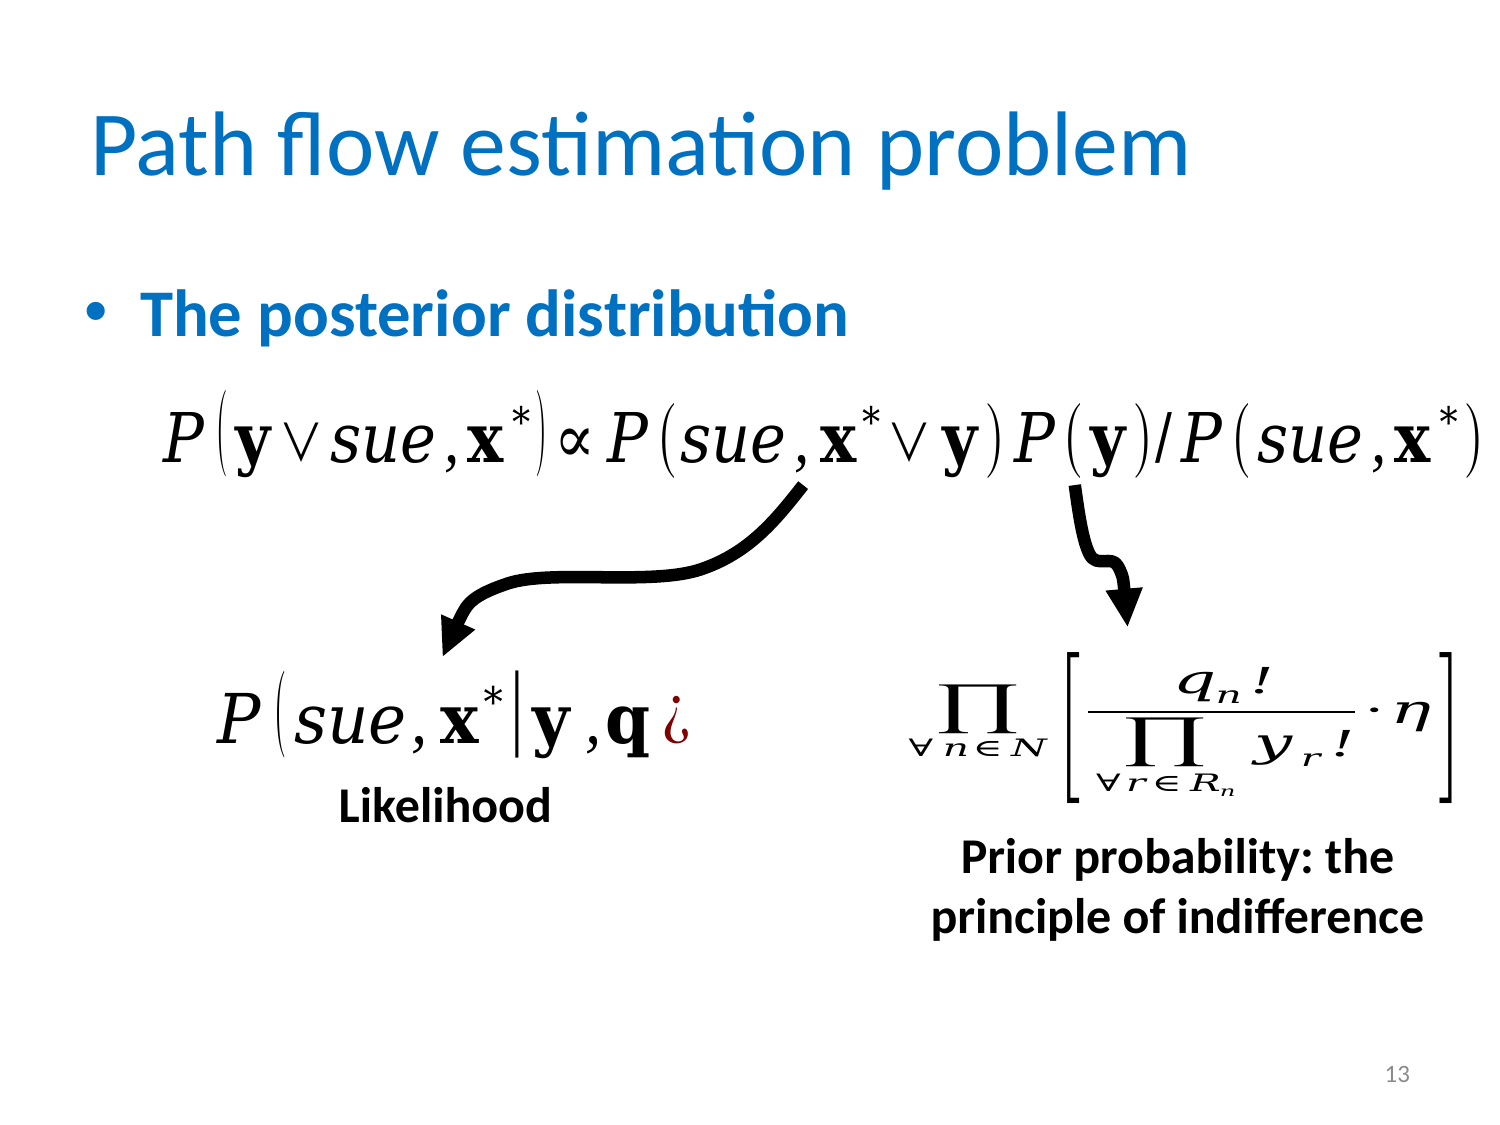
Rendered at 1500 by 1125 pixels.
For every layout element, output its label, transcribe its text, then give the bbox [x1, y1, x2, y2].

text_box Likelihood [168, 720, 734, 885]
text_box [441, 483, 805, 657]
slide_number 13 [1074, 1042, 1425, 1103]
title Path flow estimation problem [75, 45, 1425, 233]
list The posterior distribution [69, 262, 1420, 1005]
text_box Prior probability: the principle of indifference [894, 801, 1461, 966]
text_box [1072, 484, 1133, 627]
